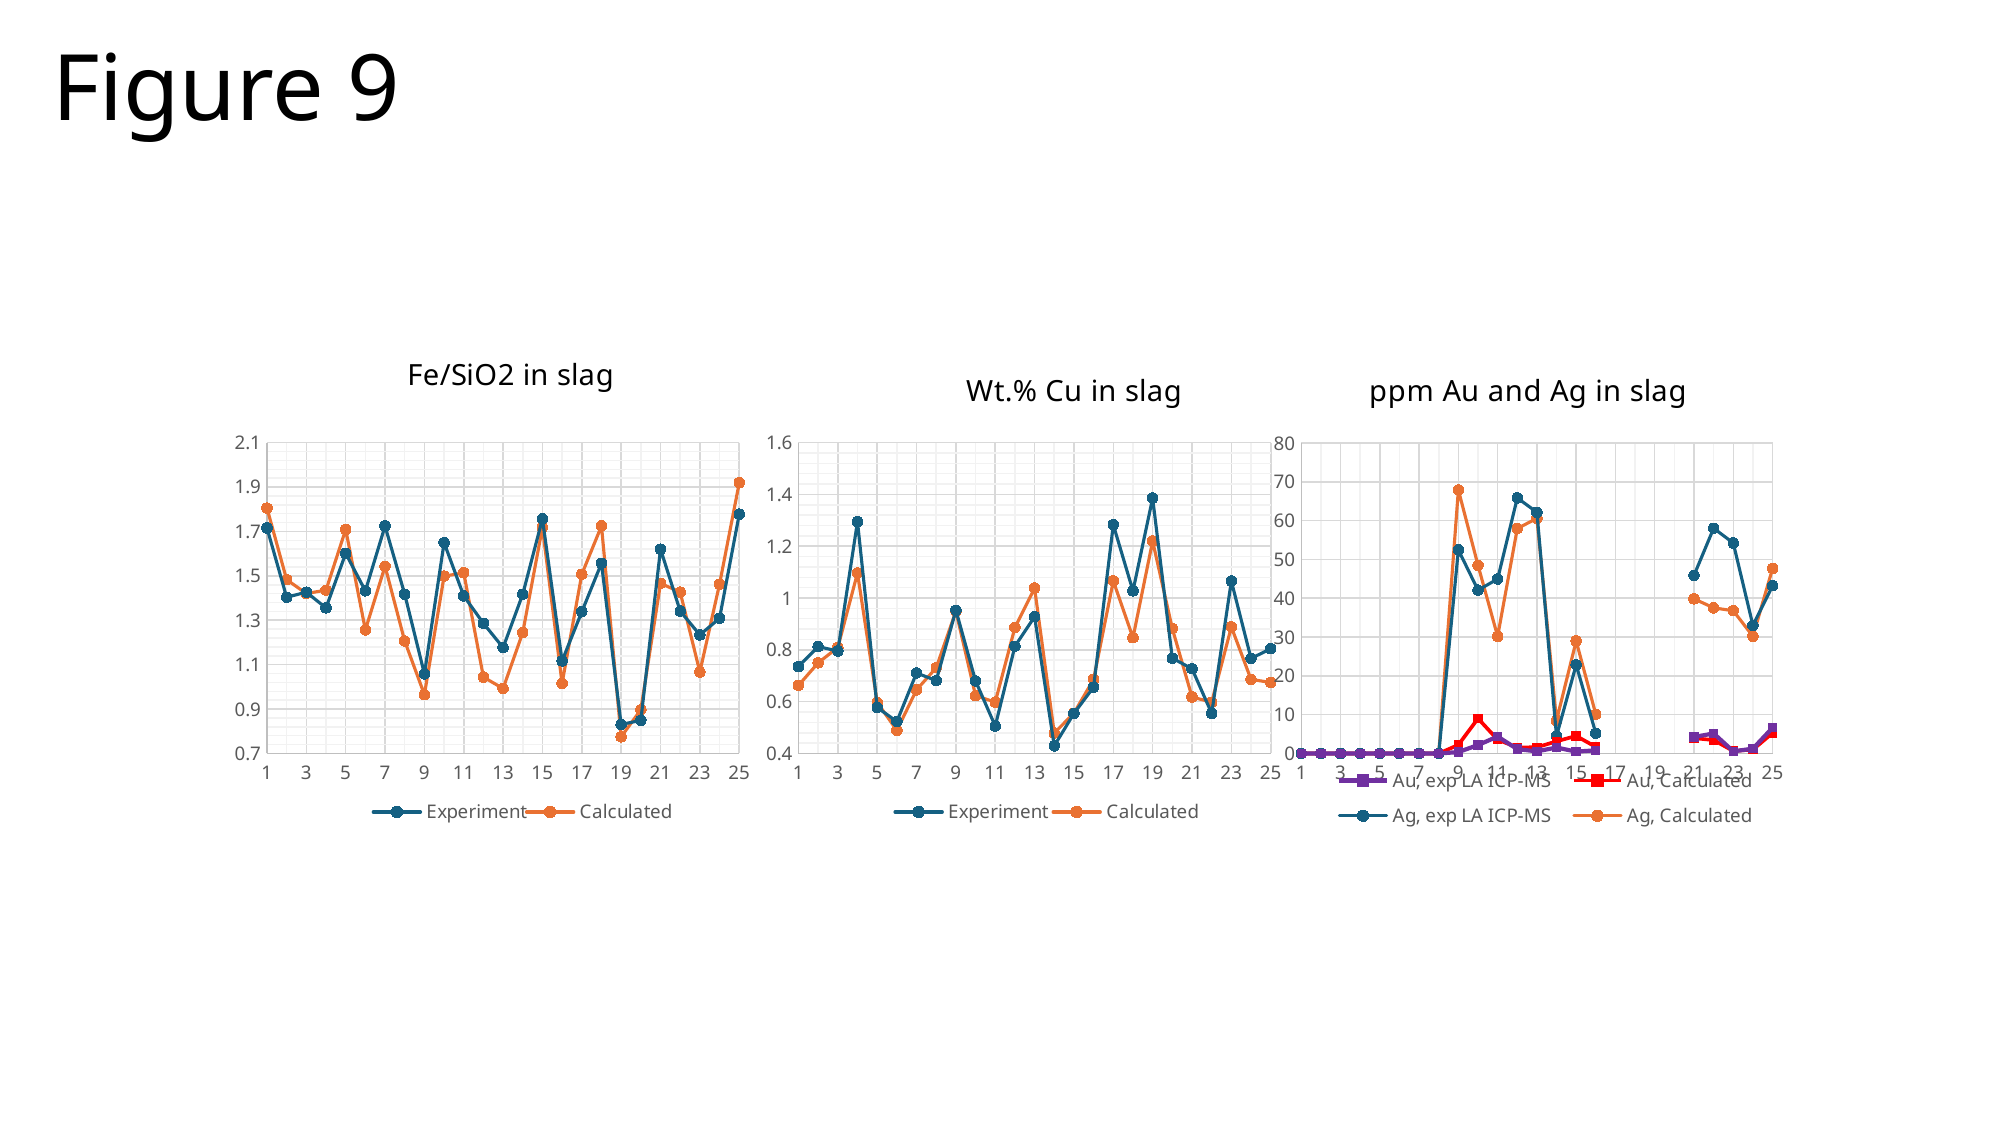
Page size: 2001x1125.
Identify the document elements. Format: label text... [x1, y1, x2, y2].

title Figure 9 [37, 0, 1763, 200]
chart [223, 342, 1795, 846]
